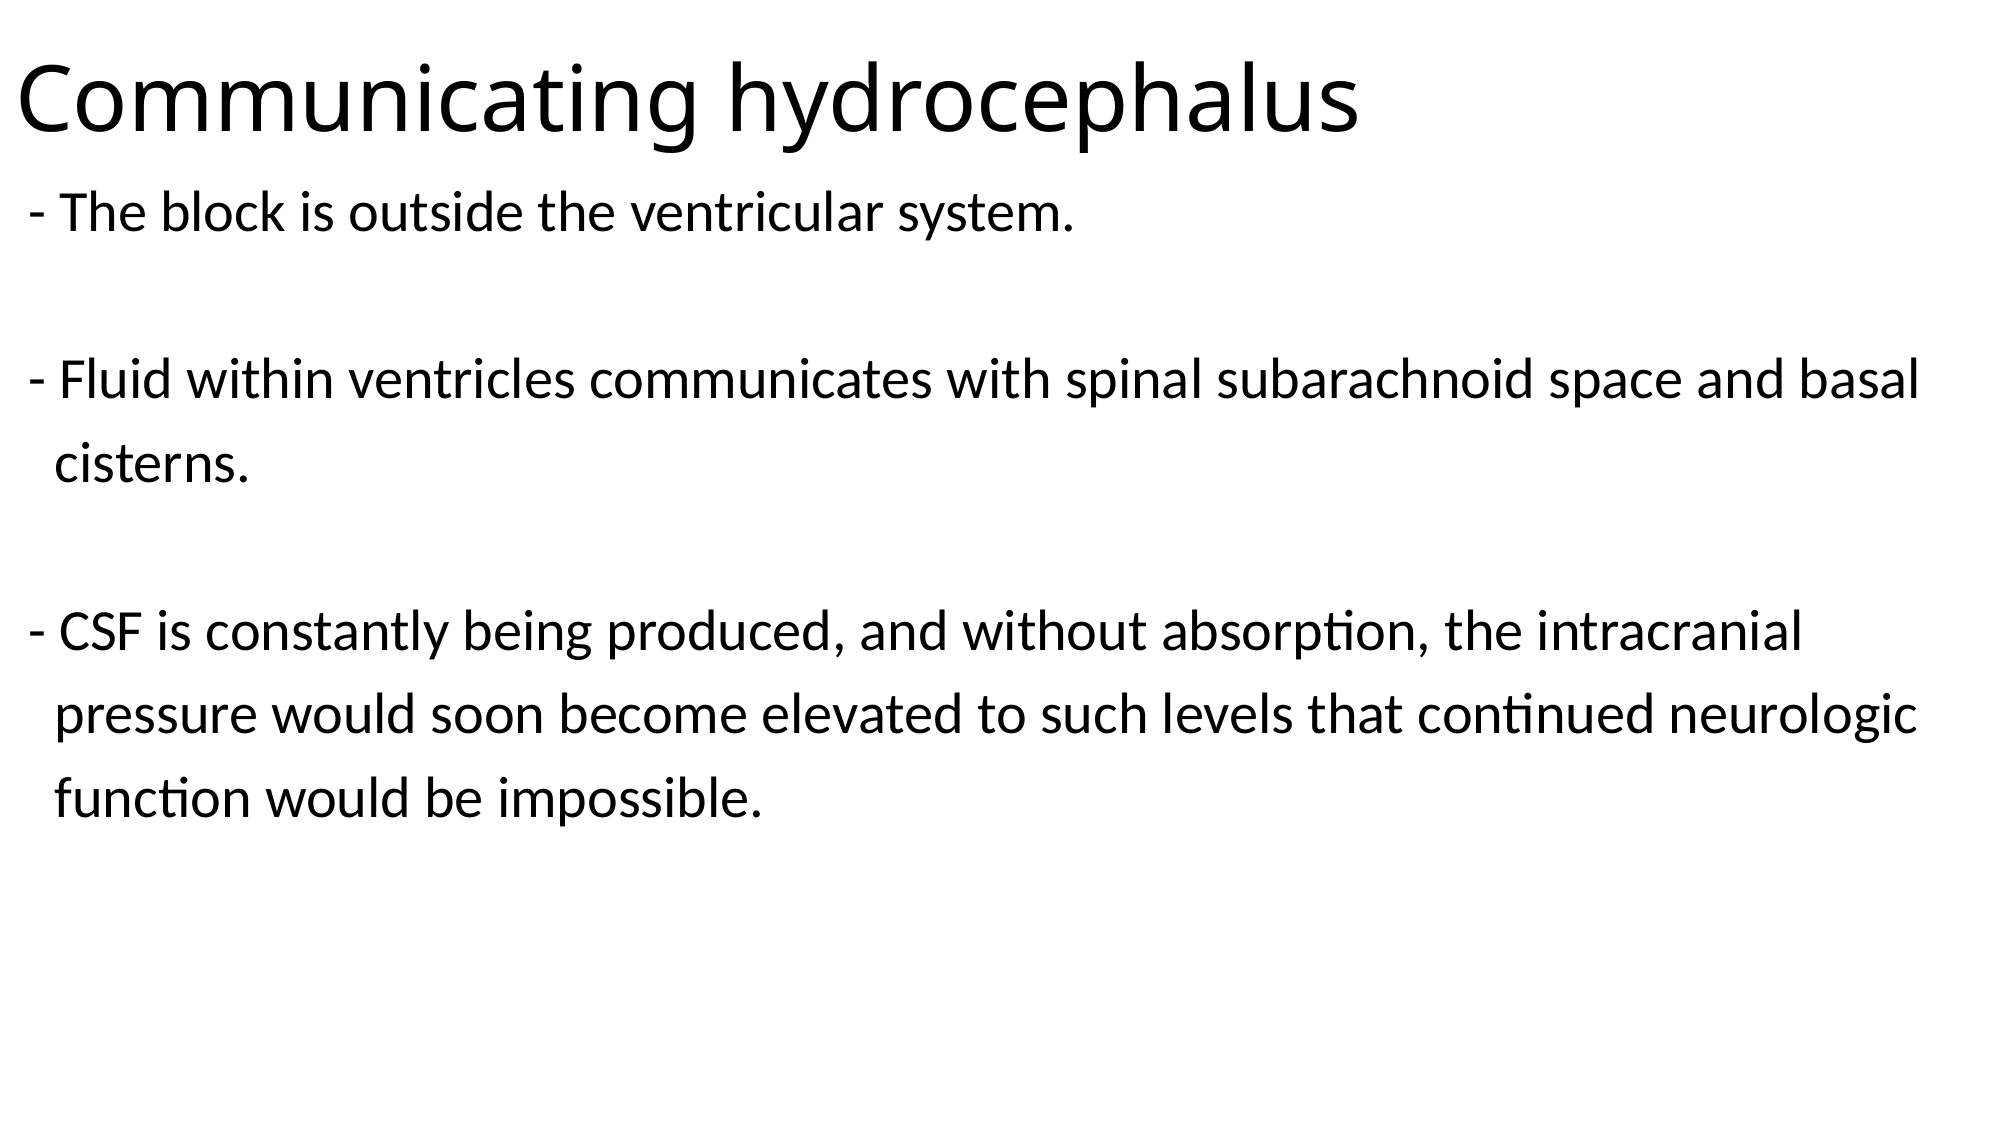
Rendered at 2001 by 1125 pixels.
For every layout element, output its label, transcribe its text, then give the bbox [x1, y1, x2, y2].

list - The block is outside the ventricular system. - Fluid within ventricles communicates with spinal subarachnoid space and basal cisterns. - CSF is constantly being produced, and without absorption, the intracranial pressure would soon become elevated to such levels that continued neurologic function would be impossible. [0, 173, 2000, 1125]
title Communicating hydrocephalus [0, 0, 1863, 173]
